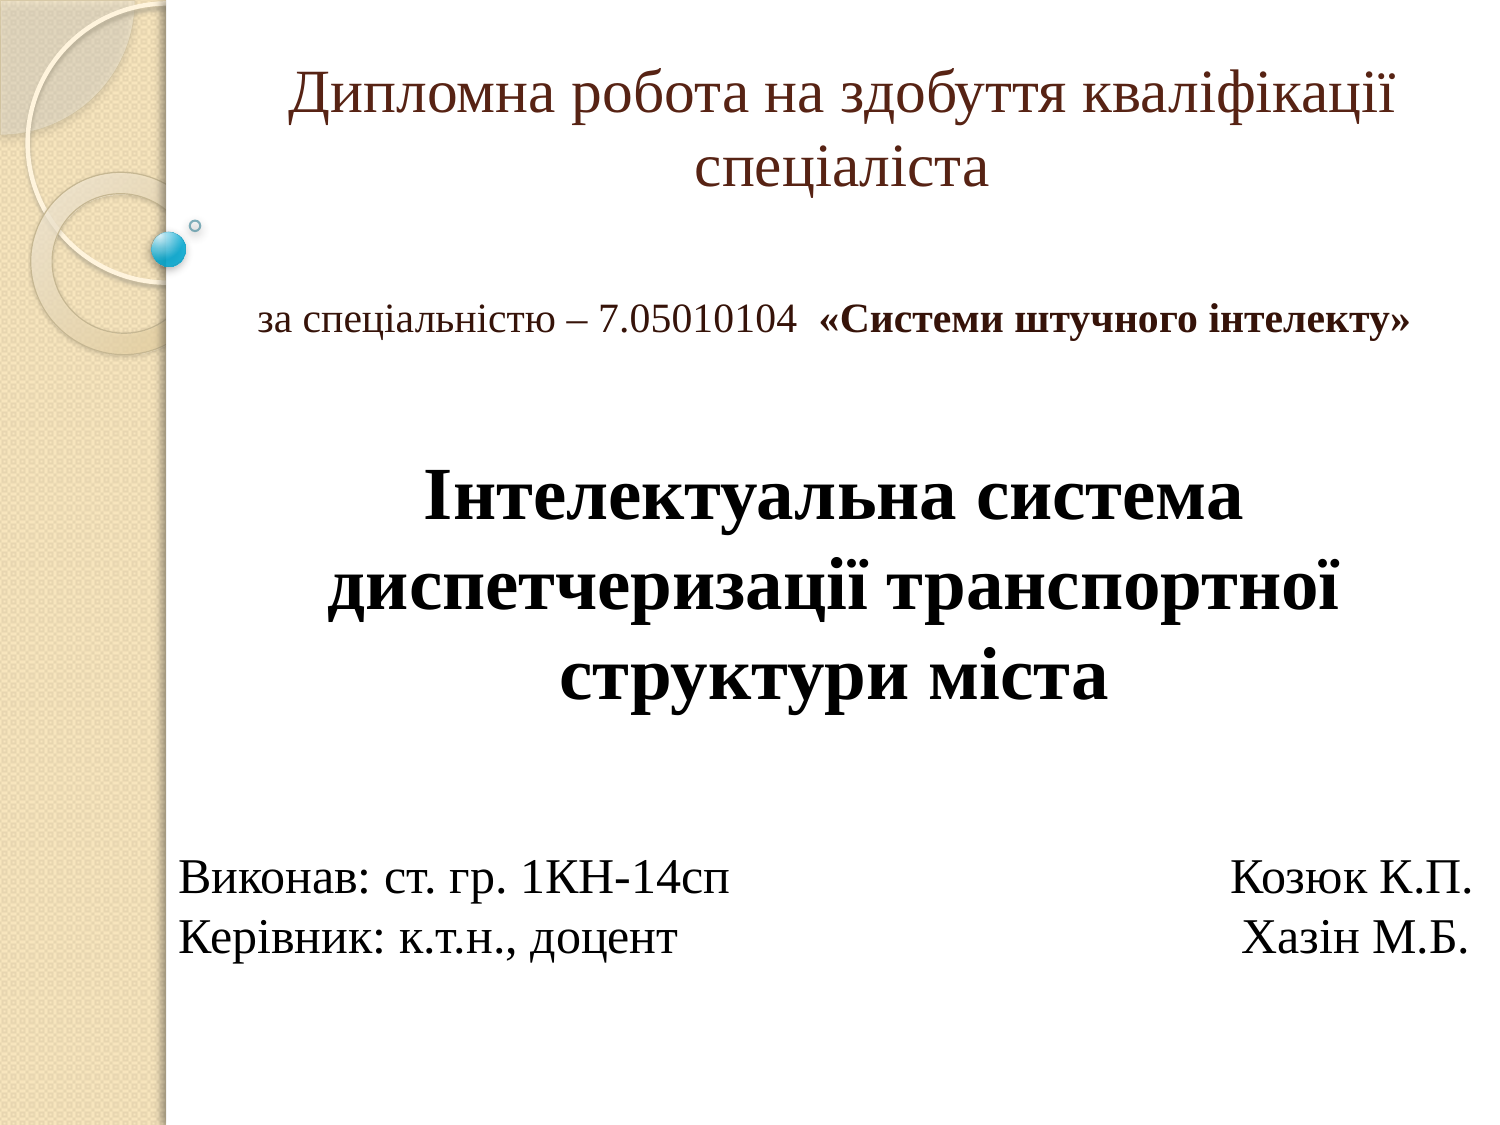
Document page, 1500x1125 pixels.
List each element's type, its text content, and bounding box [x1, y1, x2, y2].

title Дипломна робота на здобуття кваліфікації спеціаліста [234, 42, 1450, 206]
text_box Інтелектуальна система диспетчеризації транспортної структури міста [163, 444, 1500, 762]
subtitle за спеціальністю – 7.05010104 «Системи штучного інтелекту» [164, 290, 1500, 362]
text_box Виконав: ст. гр. 1КН-14сп Козюк К.П. Керівник: к.т.н., доцент Хазін М.Б. [163, 843, 1500, 1079]
